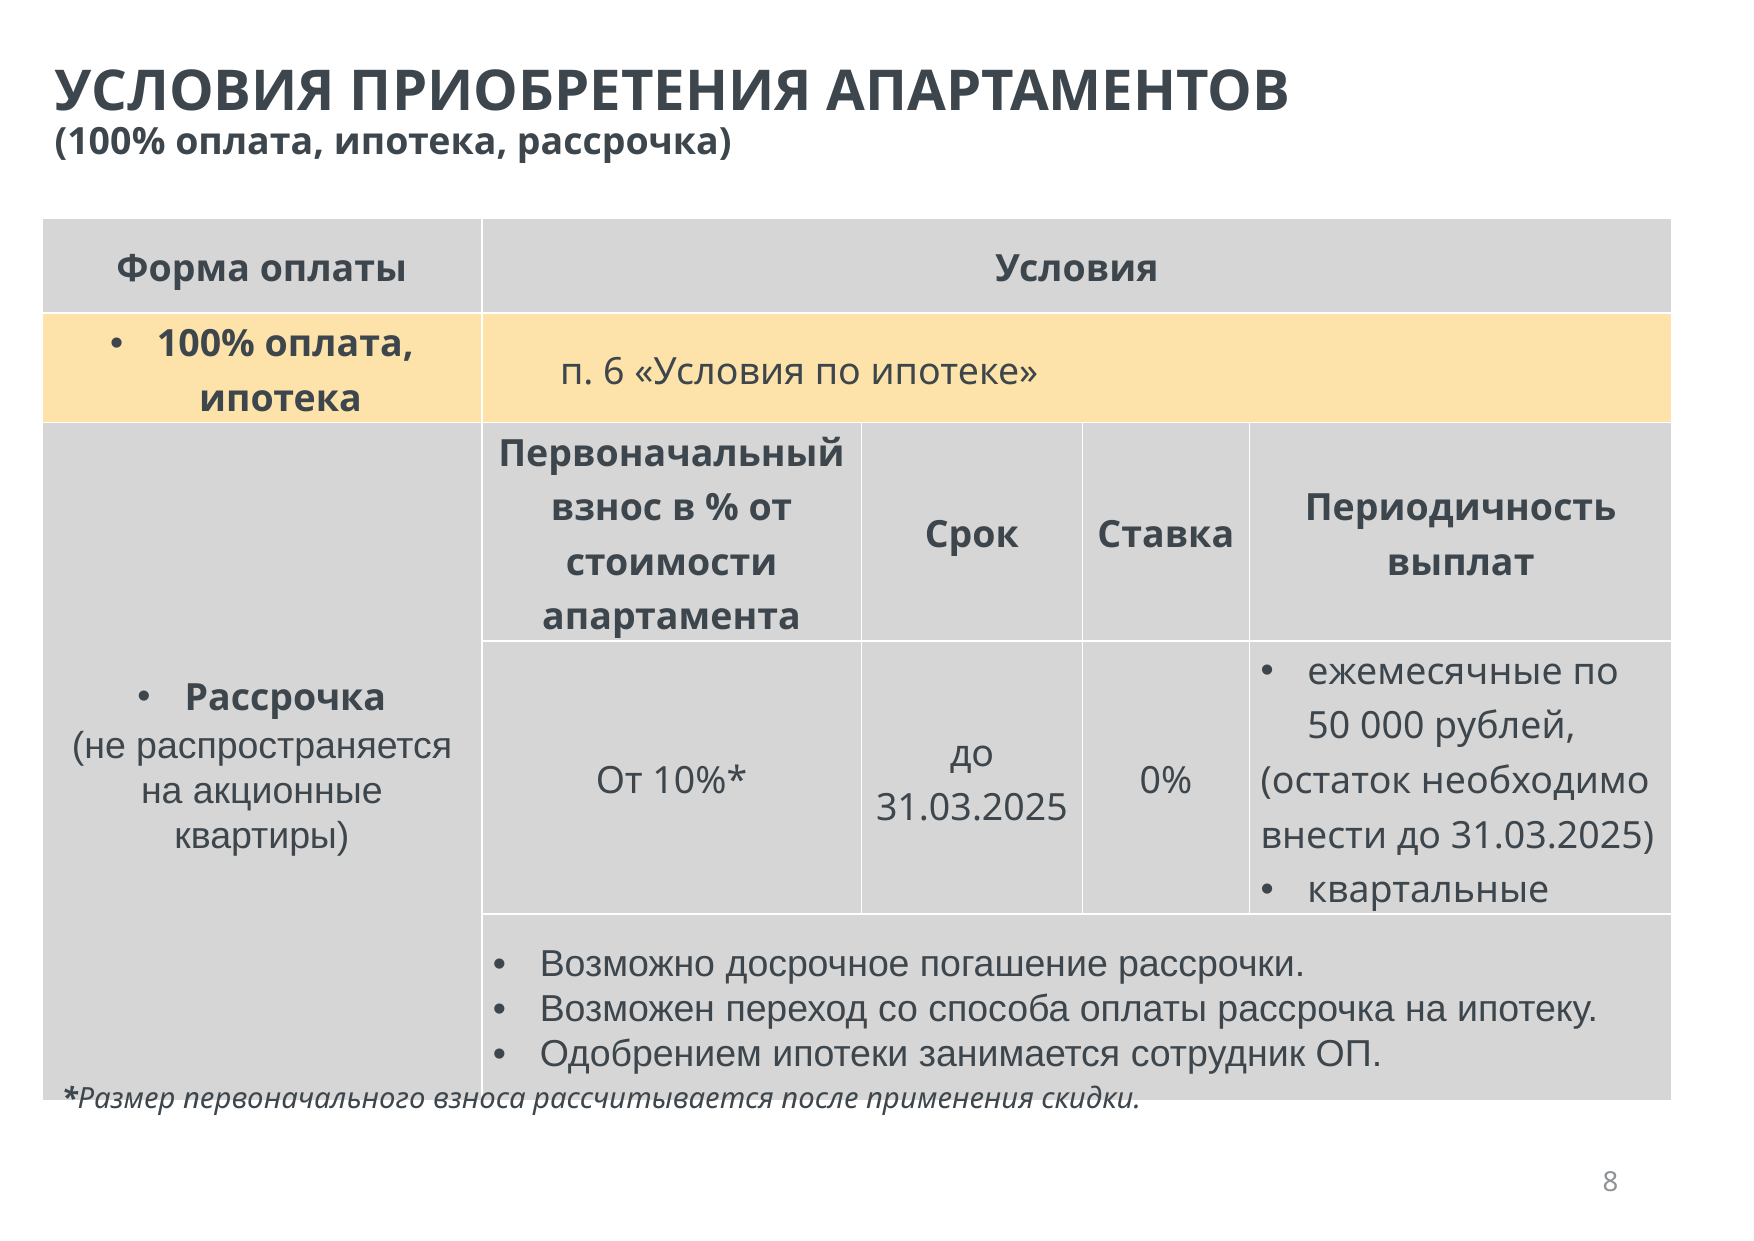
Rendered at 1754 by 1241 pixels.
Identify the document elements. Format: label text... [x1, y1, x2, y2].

table_cell От 10%* [483, 642, 861, 913]
table_cell 100% оплата, ипотека [43, 314, 481, 422]
table_cell ежемесячные по 50 000 рублей, (остаток необходимо внести до 31.03.2025) квартальные [1250, 642, 1671, 913]
text_box УСЛОВИЯ ПРИОБРЕТЕНИЯ АПАРТАМЕНТОВ (100% оплата, ипотека, рассрочка) [39, 73, 1712, 152]
table_cell Срок [862, 423, 1082, 640]
table_header Условия [483, 219, 1671, 312]
table_cell Рассрочка (не распространяется на акционные квартиры) [43, 423, 481, 1100]
table_cell Первоначальный взнос в % от стоимости апартамента [483, 423, 861, 640]
table_cell до 31.03.2025 [862, 642, 1082, 913]
table_cell 0% [1083, 642, 1249, 913]
table_cell Периодичность выплат [1250, 423, 1671, 640]
table_cell Ставка [1083, 423, 1249, 640]
table_header Форма оплаты [43, 219, 481, 312]
table_cell п. 6 «Условия по ипотеке» [483, 314, 1671, 422]
slide_number ‹#› [1238, 1149, 1634, 1216]
table_cell Возможно досрочное погашение рассрочки. Возможен переход со способа оплаты рассрочка на ипотеку. Одобрением ипотеки занимается сотрудник ОП. [483, 915, 1671, 1071]
text_box *Размер первоначального взноса рассчитывается после применения скидки. [46, 1071, 1704, 1122]
